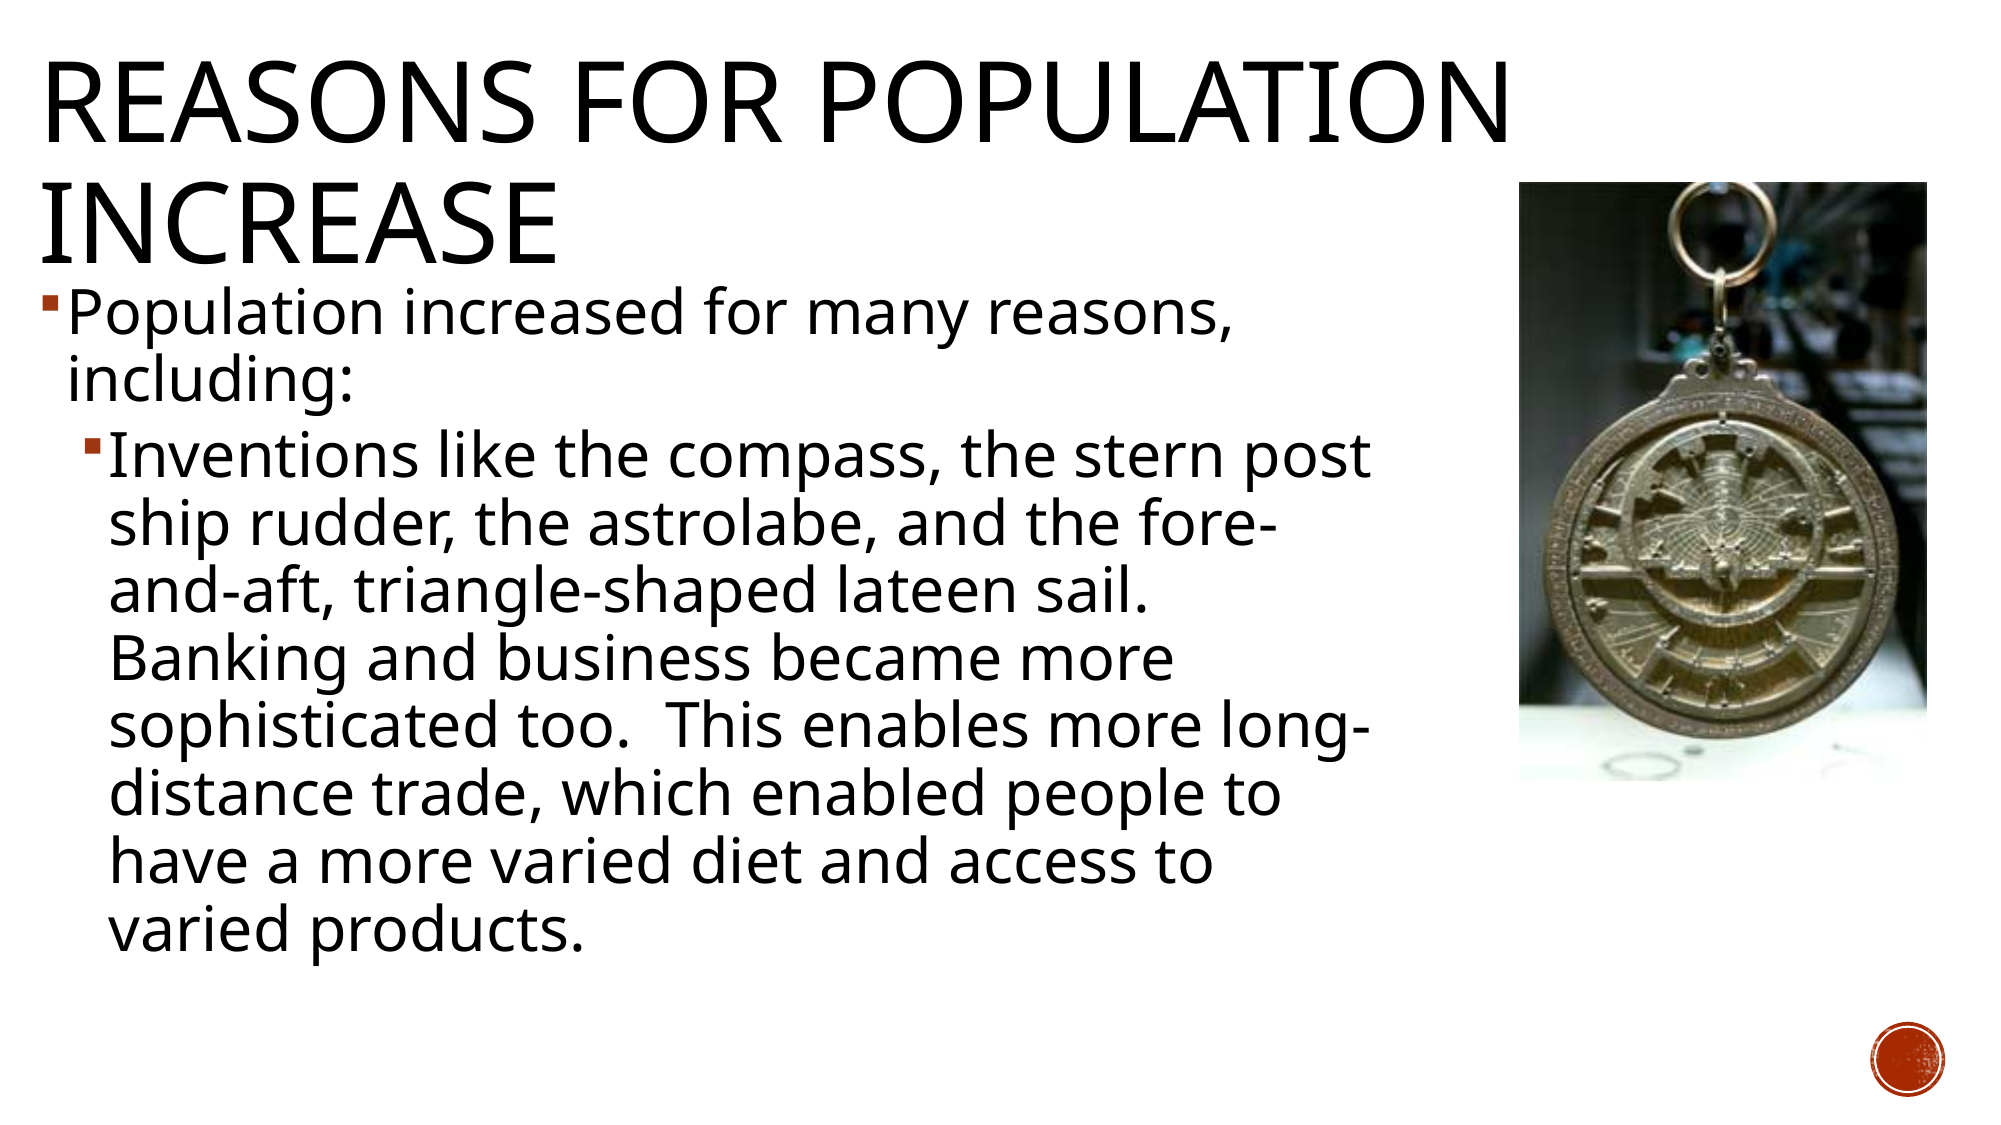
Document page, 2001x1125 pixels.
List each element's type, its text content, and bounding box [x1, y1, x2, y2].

list Population increased for many reasons, including: Inventions like the compass, the stern post ship rudder, the astrolabe, and the fore-and-aft, triangle-shaped lateen sail. Banking and business became more sophisticated too. This enables more long-distance trade, which enabled people to have a more varied diet and access to varied products. [23, 272, 1422, 977]
picture [1519, 182, 1927, 781]
title Reasons for population increase [23, 61, 1739, 273]
